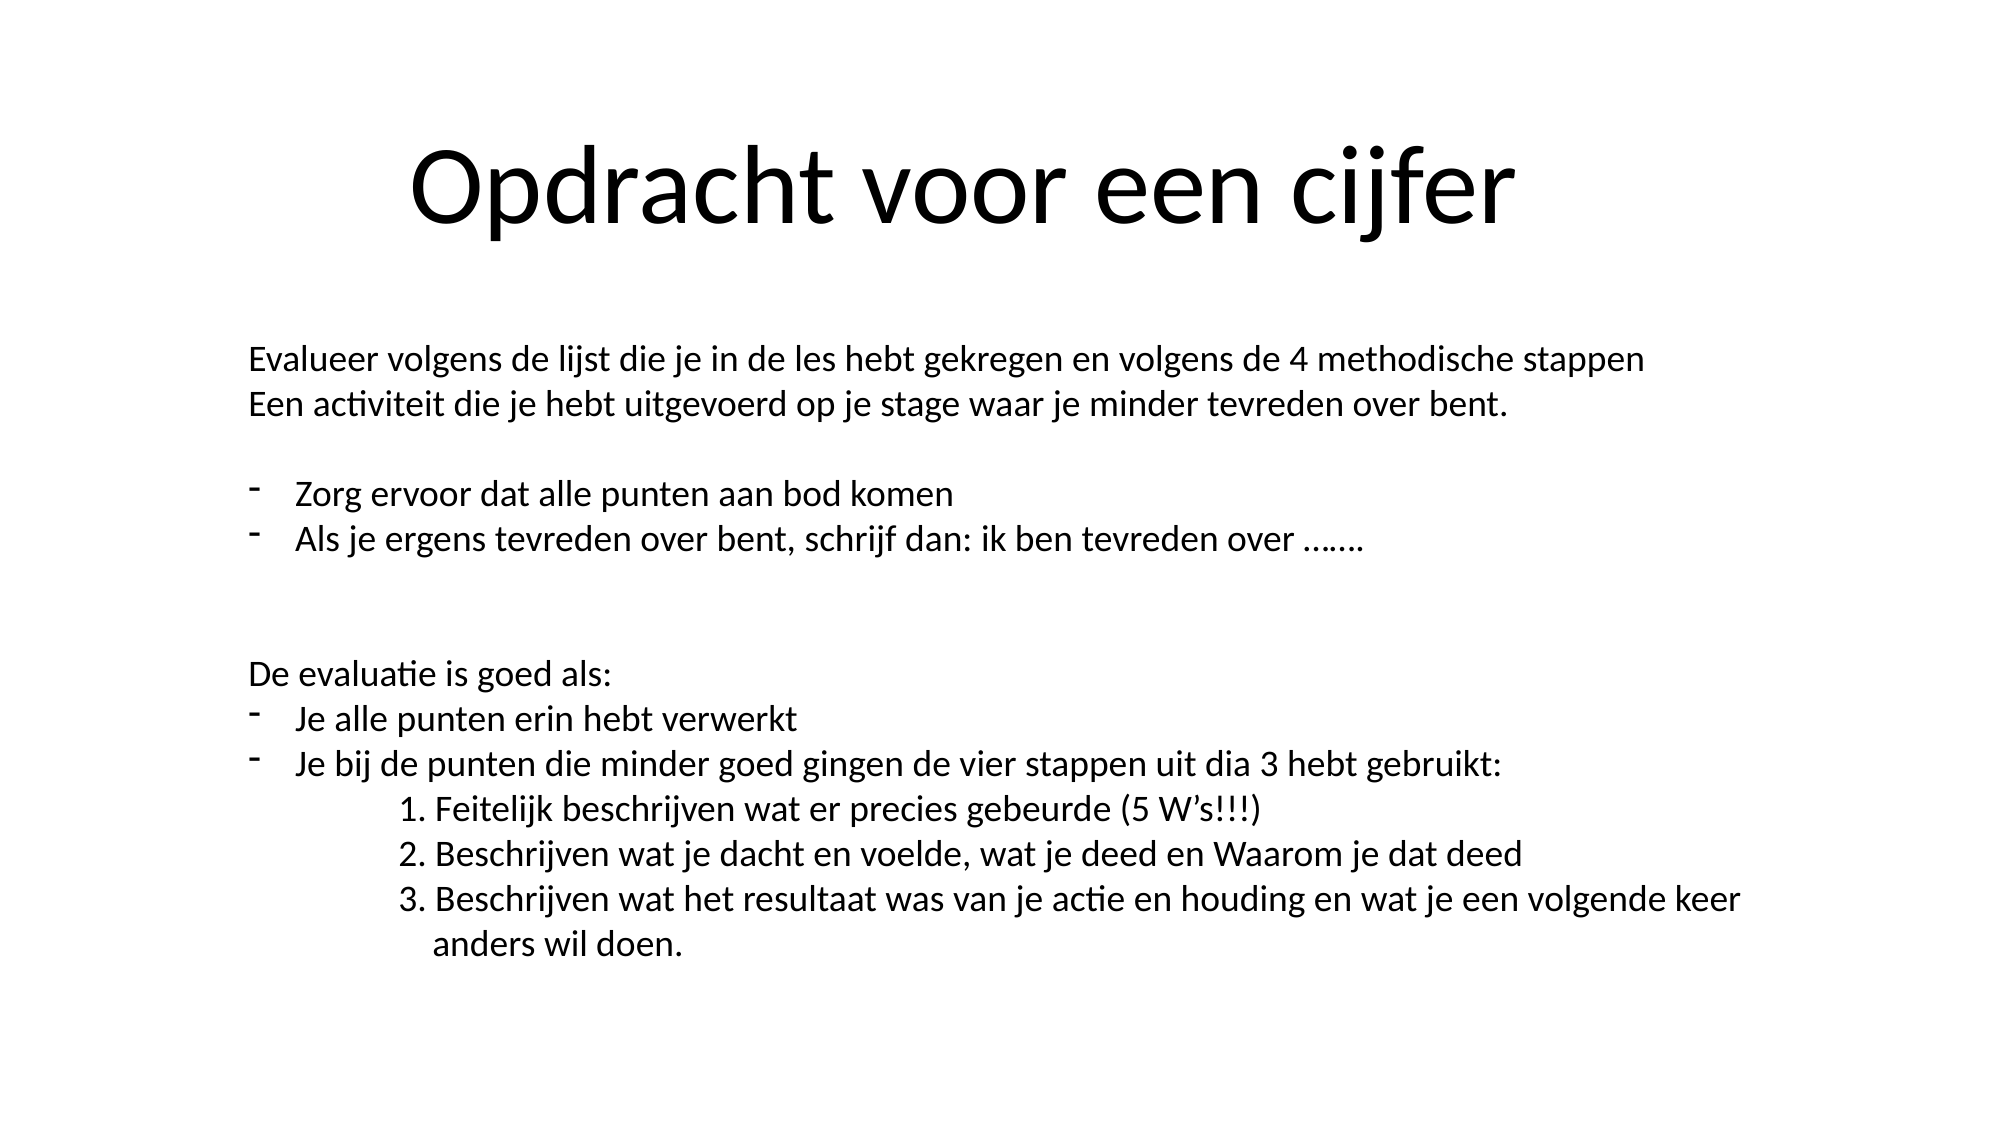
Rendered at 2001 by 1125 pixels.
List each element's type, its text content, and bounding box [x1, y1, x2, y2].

text_box Opdracht voor een cijfer [394, 103, 1534, 254]
text_box Evalueer volgens de lijst die je in de les hebt gekregen en volgens de 4 methodische stappen Een activiteit die je hebt uitgevoerd op je stage waar je minder tevreden over bent. Zorg ervoor dat alle punten aan bod komen Als je ergens tevreden over bent, schrijf dan: ik ben tevreden over ……. De evaluatie is goed als: Je alle punten erin hebt verwerkt Je bij de punten die minder goed gingen de vier stappen uit dia 3 hebt gebruikt: 1. Feitelijk beschrijven wat er precies gebeurde (5 W’s!!!) 2. Beschrijven wat je dacht en voelde, wat je deed en Waarom je dat deed 3. Beschrijven wat het resultaat was van je actie en houding en wat je een volgende keer anders wil doen. [233, 326, 1767, 972]
